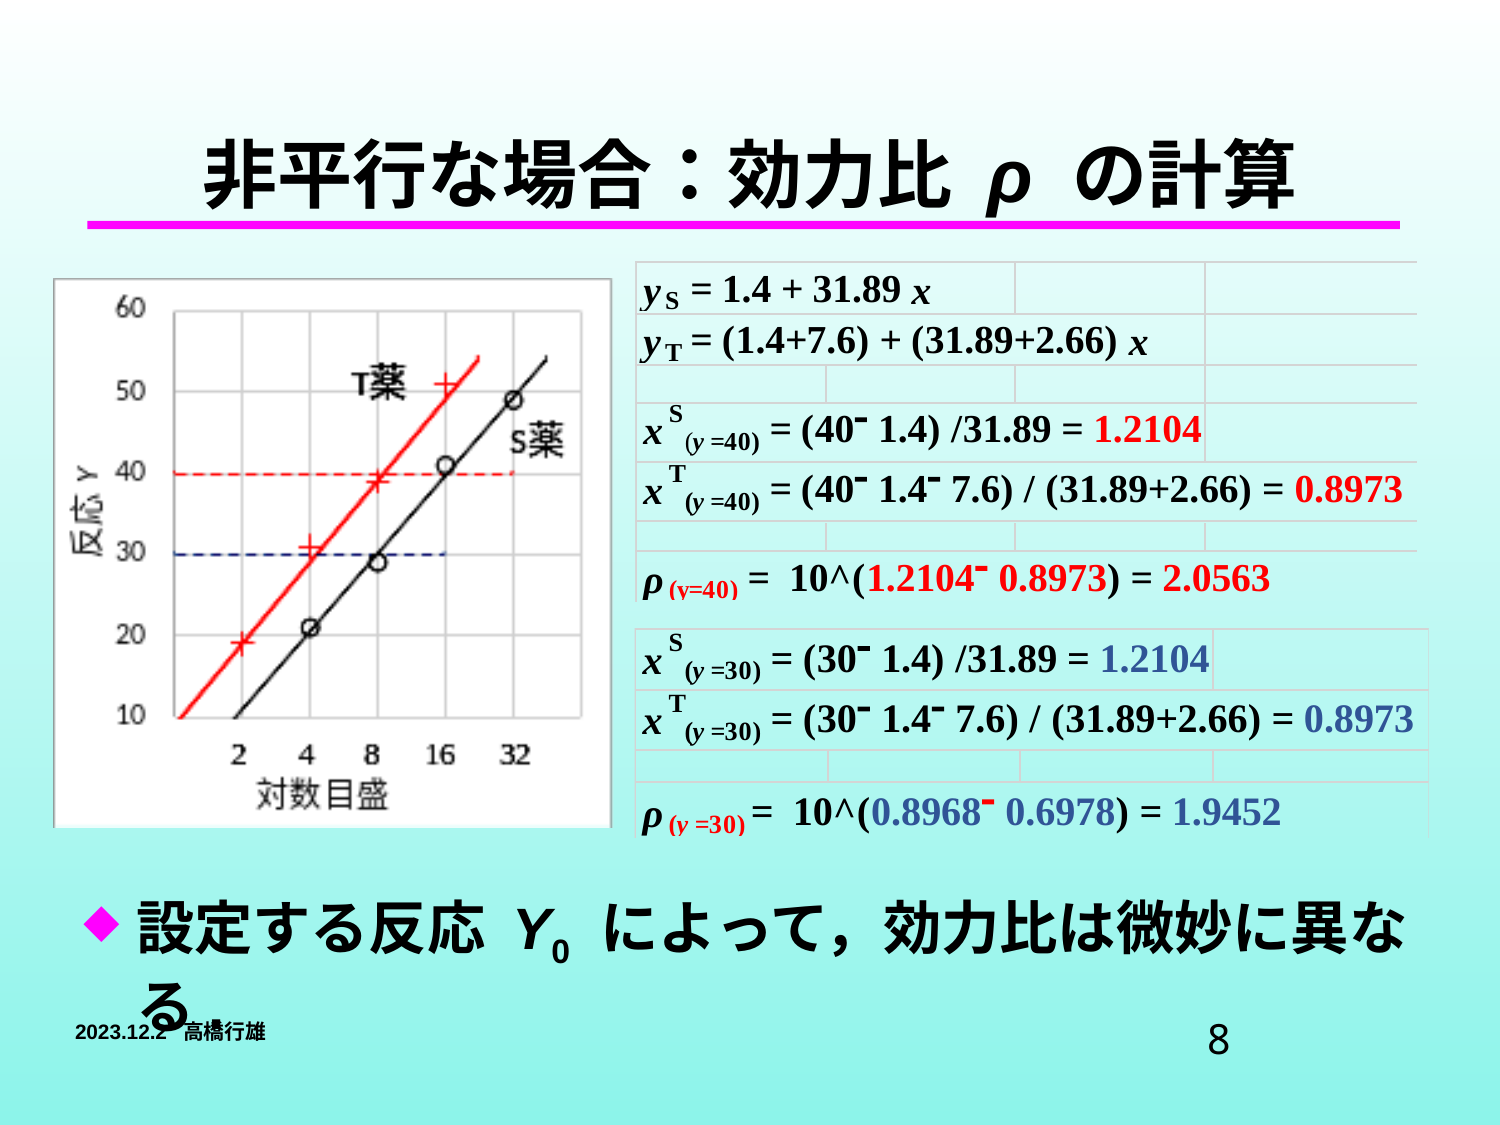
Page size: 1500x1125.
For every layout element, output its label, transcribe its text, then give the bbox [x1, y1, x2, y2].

title 非平行な場合：効力比 ρ の計算 [112, 43, 1388, 225]
list 設定する反応 Y0 によって，効力比は微妙に異なる. [64, 883, 1447, 1000]
picture [635, 261, 1419, 604]
picture [52, 278, 616, 828]
picture [634, 628, 1431, 841]
